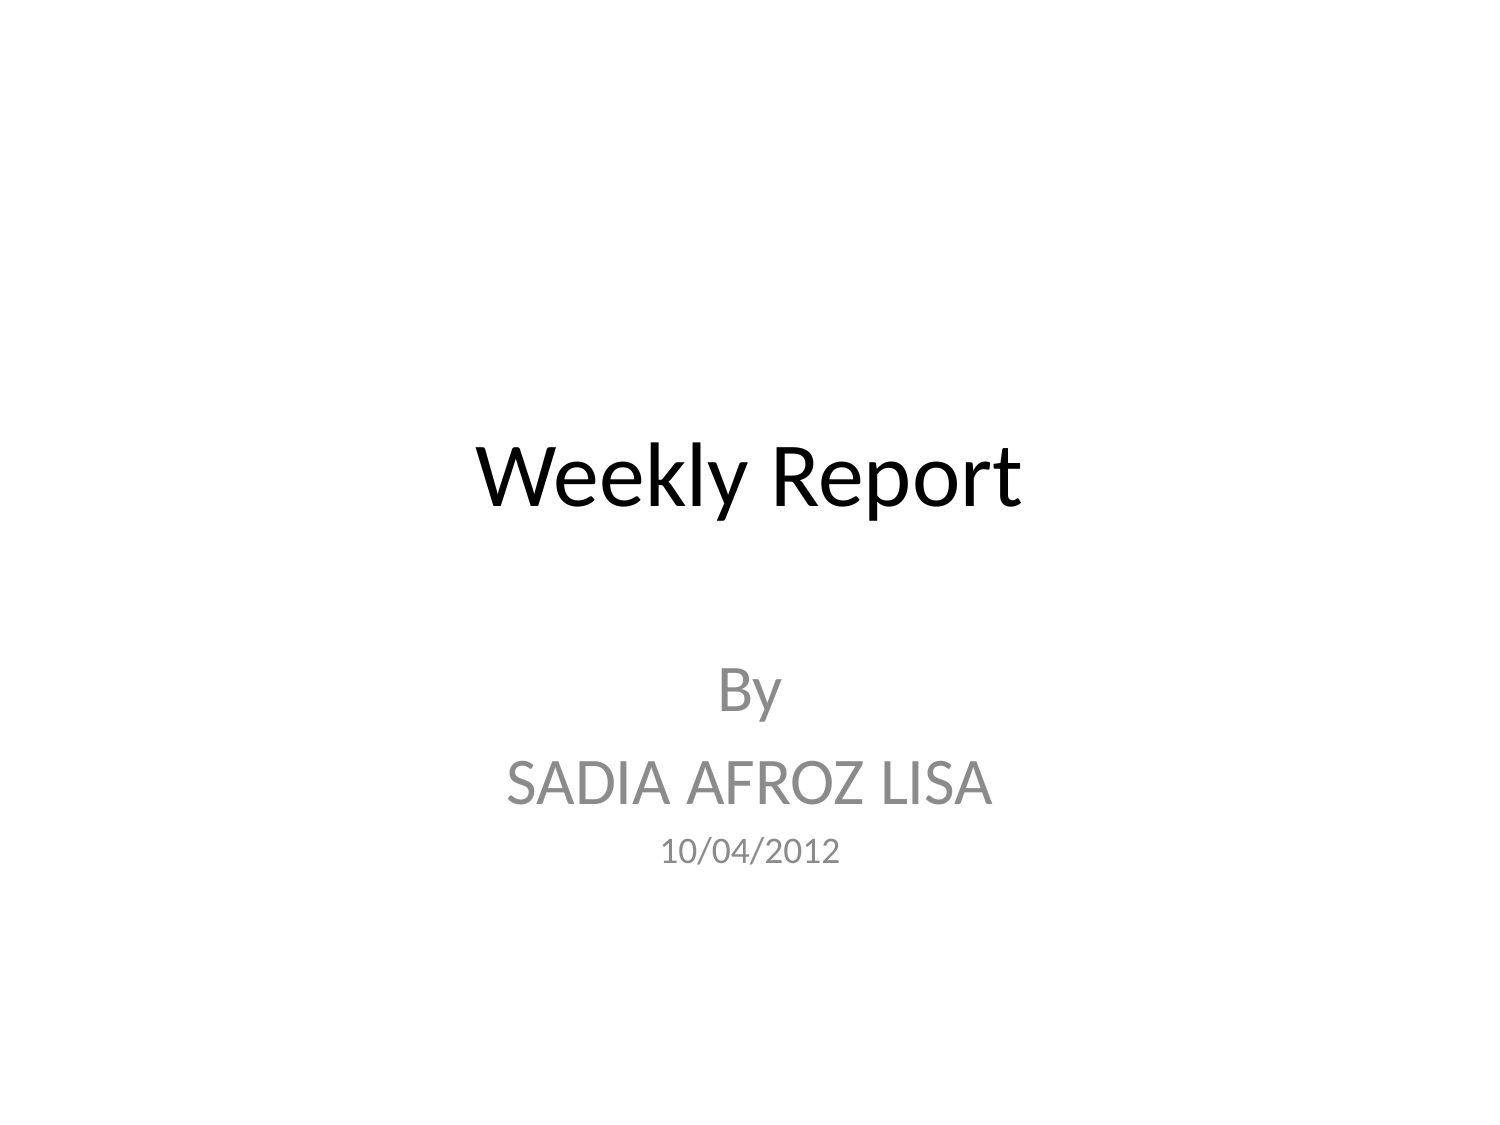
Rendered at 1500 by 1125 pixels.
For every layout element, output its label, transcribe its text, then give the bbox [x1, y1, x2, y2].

title Weekly Report [112, 349, 1388, 591]
subtitle By SADIA AFROZ LISA 10/04/2012 [225, 637, 1275, 925]
